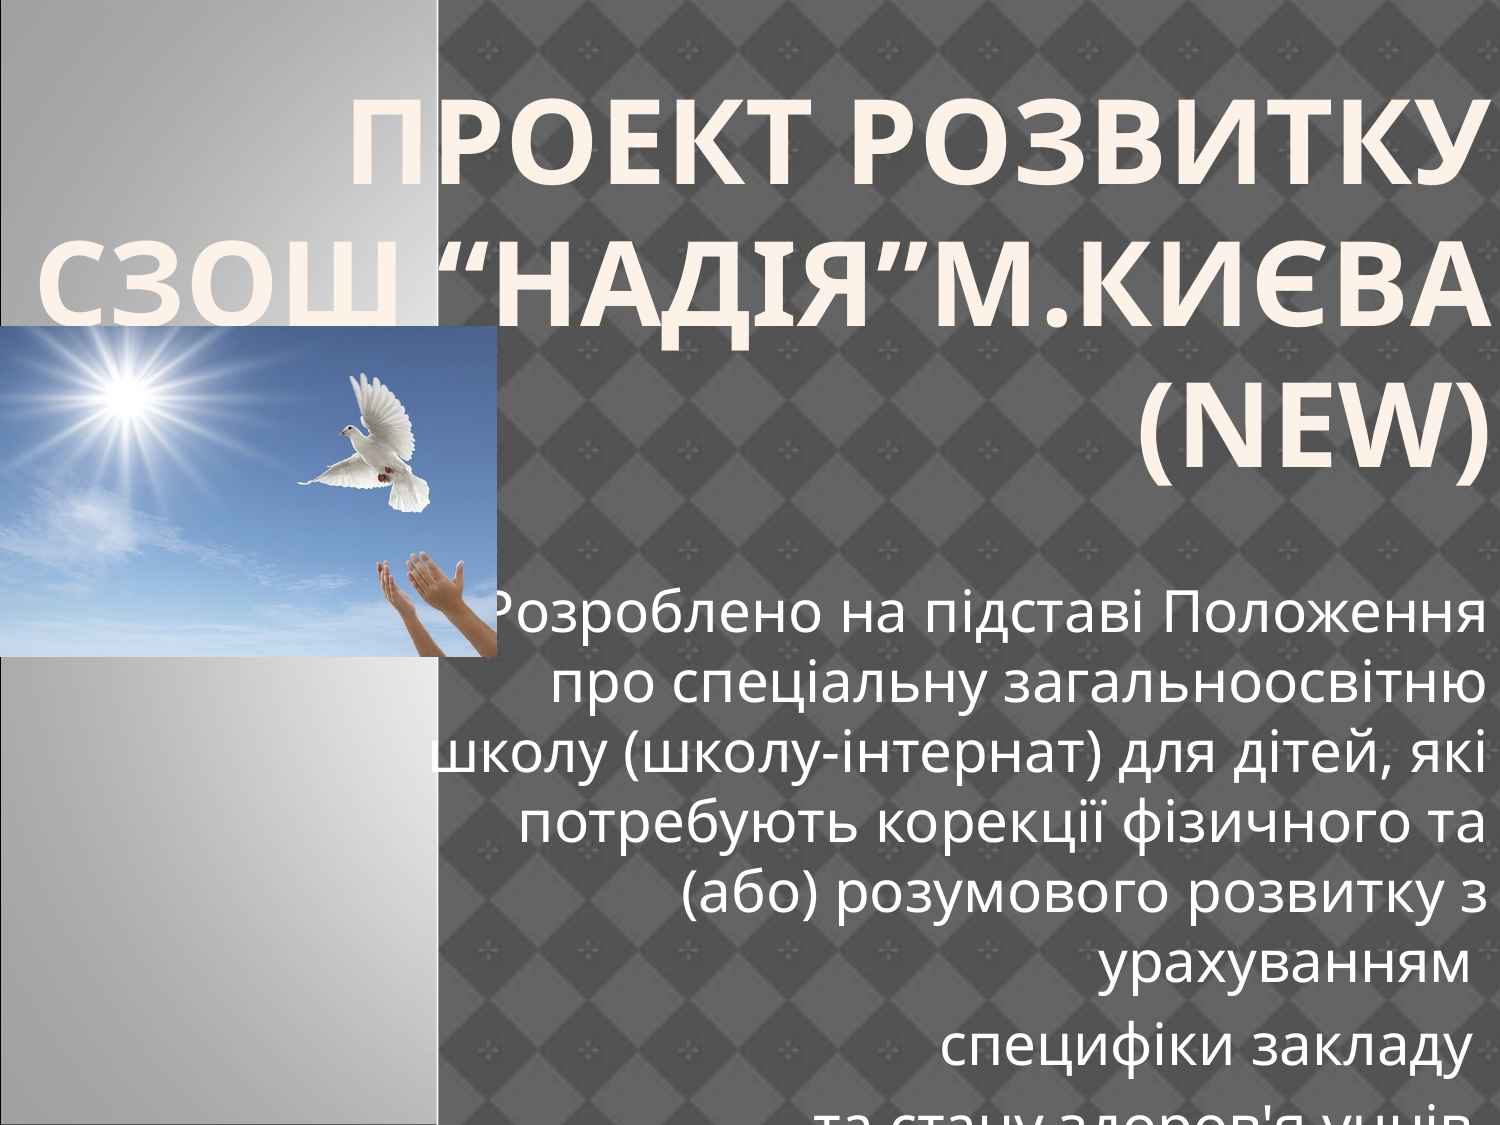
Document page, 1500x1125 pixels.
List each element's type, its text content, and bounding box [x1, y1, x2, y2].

text_box *Розроблено на підставі Положення про спеціальну загальноосвітню школу (школу-інтернат) для дітей, які потребують корекції фізичного та (або) розумового розвитку з урахуванням специфіки закладу та стану здоров'я учнів [403, 574, 1497, 740]
picture [0, 326, 1500, 1125]
text_box Проект розвитку СЗОШ “Надія”м.Києва (New) [0, 0, 1500, 492]
